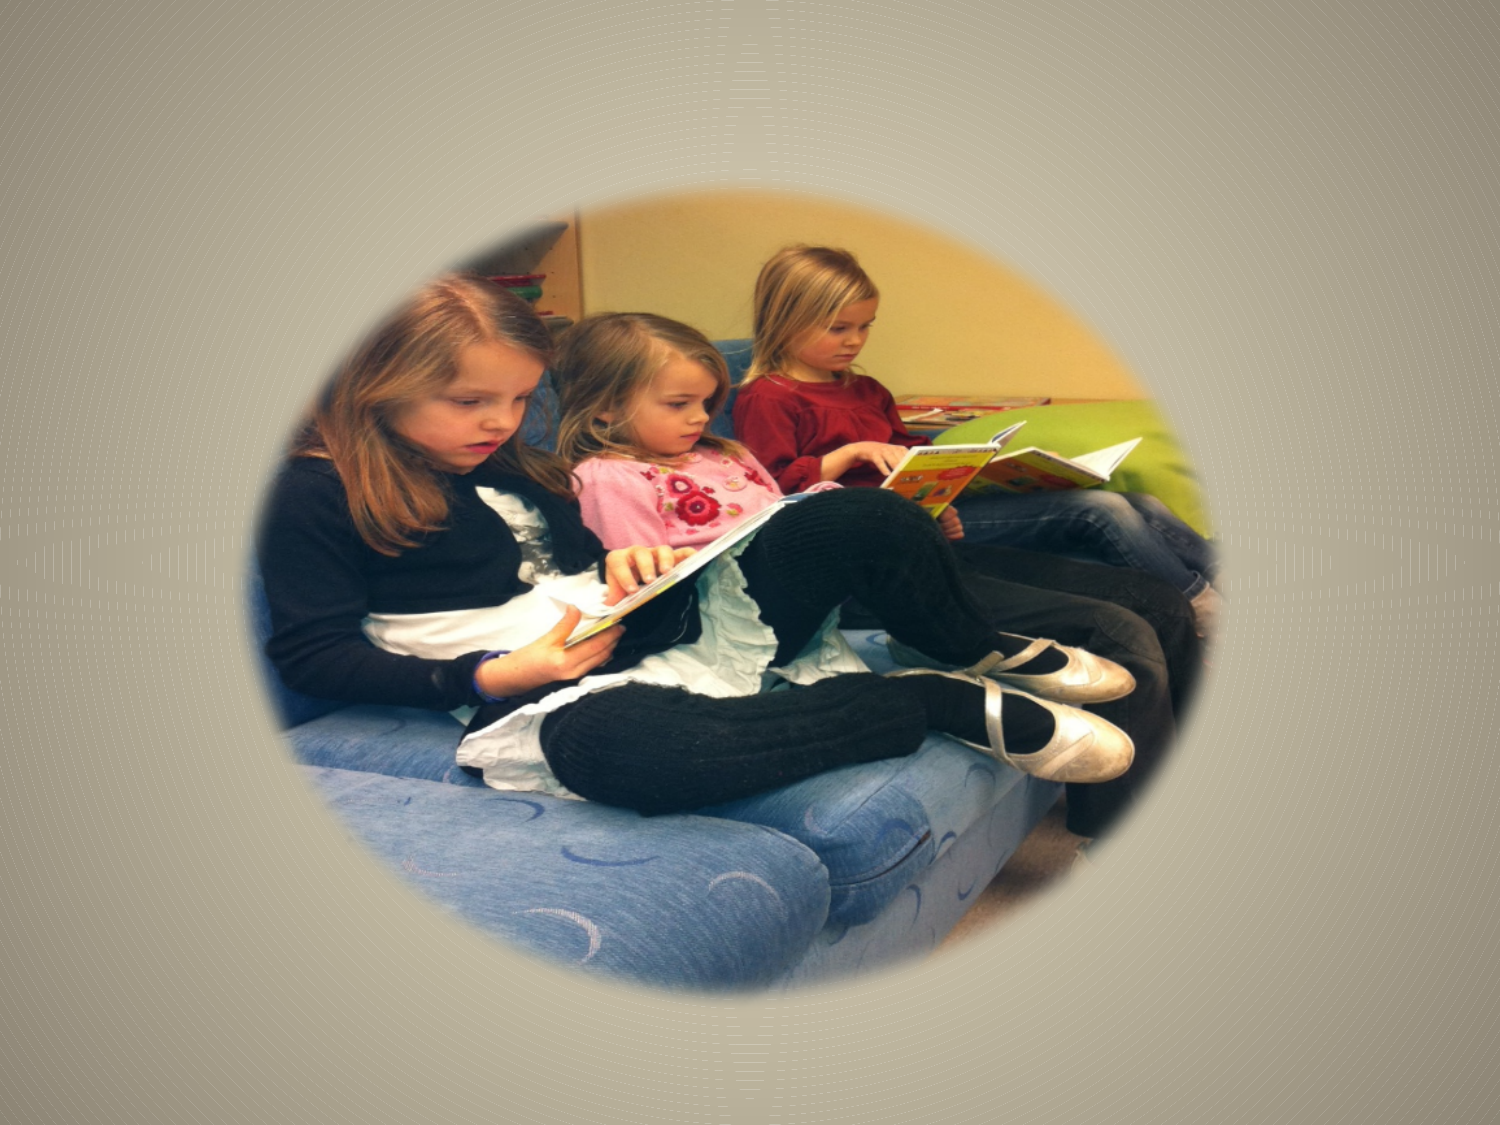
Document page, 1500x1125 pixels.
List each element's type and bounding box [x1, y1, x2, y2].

picture [259, 89, 1205, 1095]
